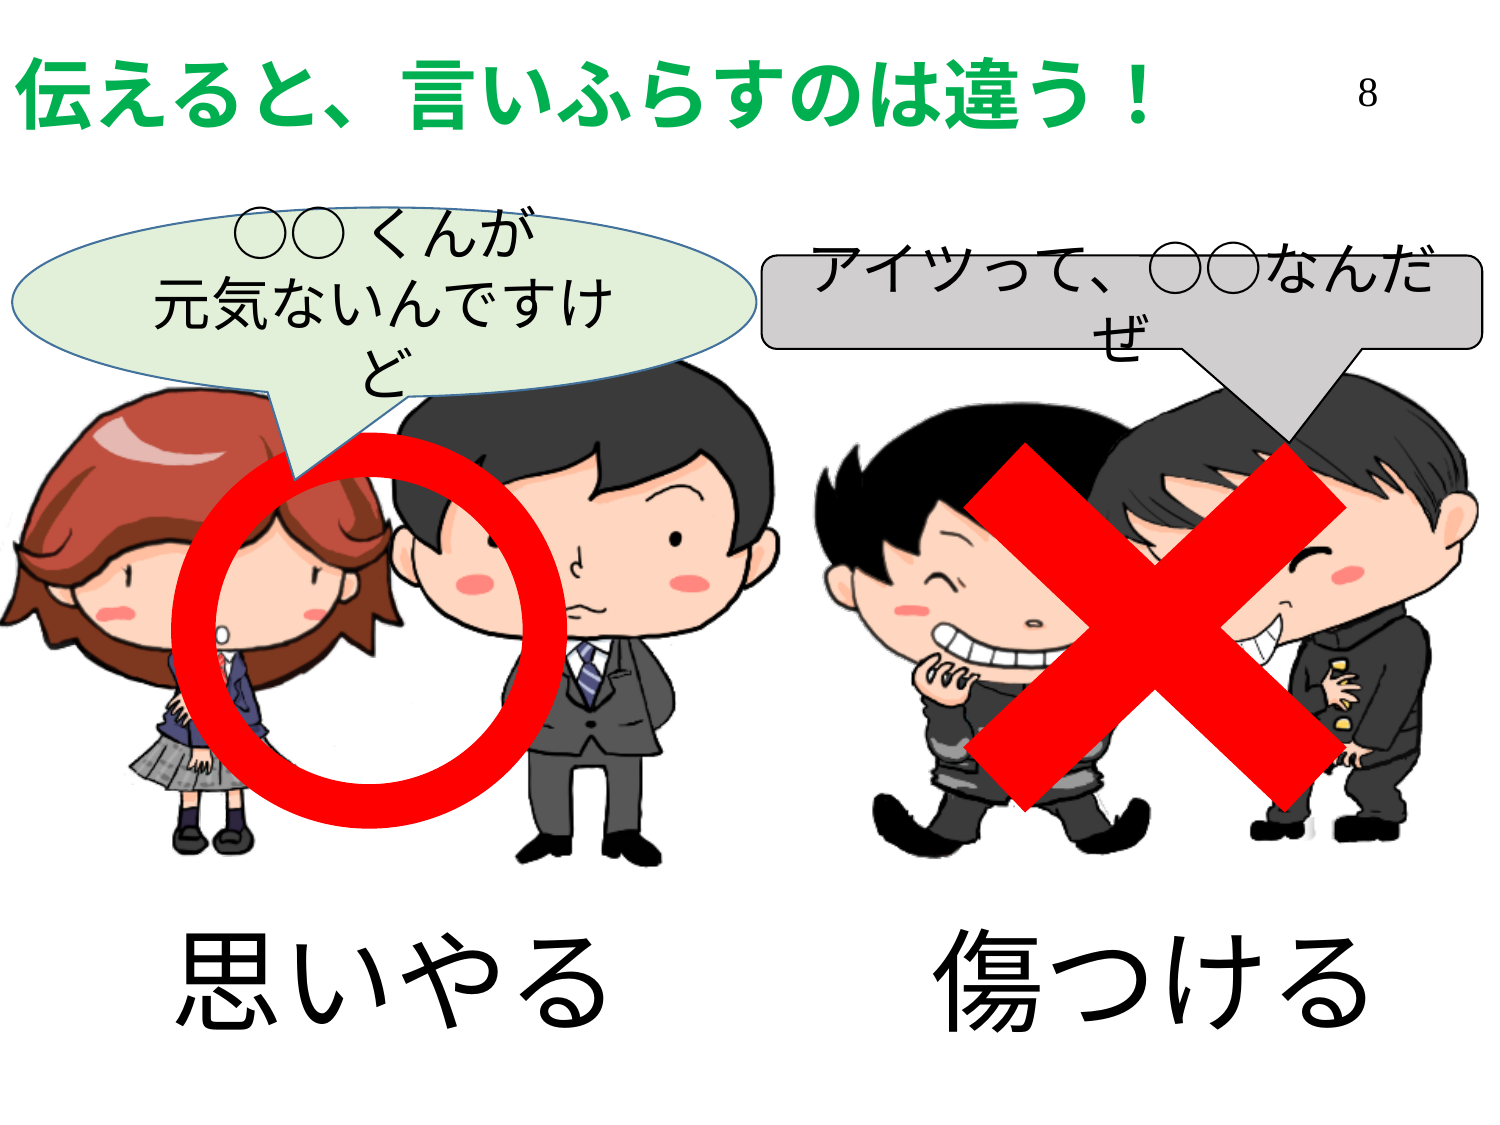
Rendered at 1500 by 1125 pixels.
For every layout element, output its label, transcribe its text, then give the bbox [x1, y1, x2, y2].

text_box 伝えると、言いふらすのは違う！ [0, 49, 1359, 191]
text_box 思いやる [155, 904, 635, 1054]
text_box 傷つける [917, 904, 1397, 1054]
text_box アイツって、○○なんだぜ [760, 254, 1484, 367]
picture [0, 323, 1500, 870]
slide_number 8 [1359, 59, 1394, 120]
text_box ○○くんが 元気ないんですけど [11, 206, 758, 356]
